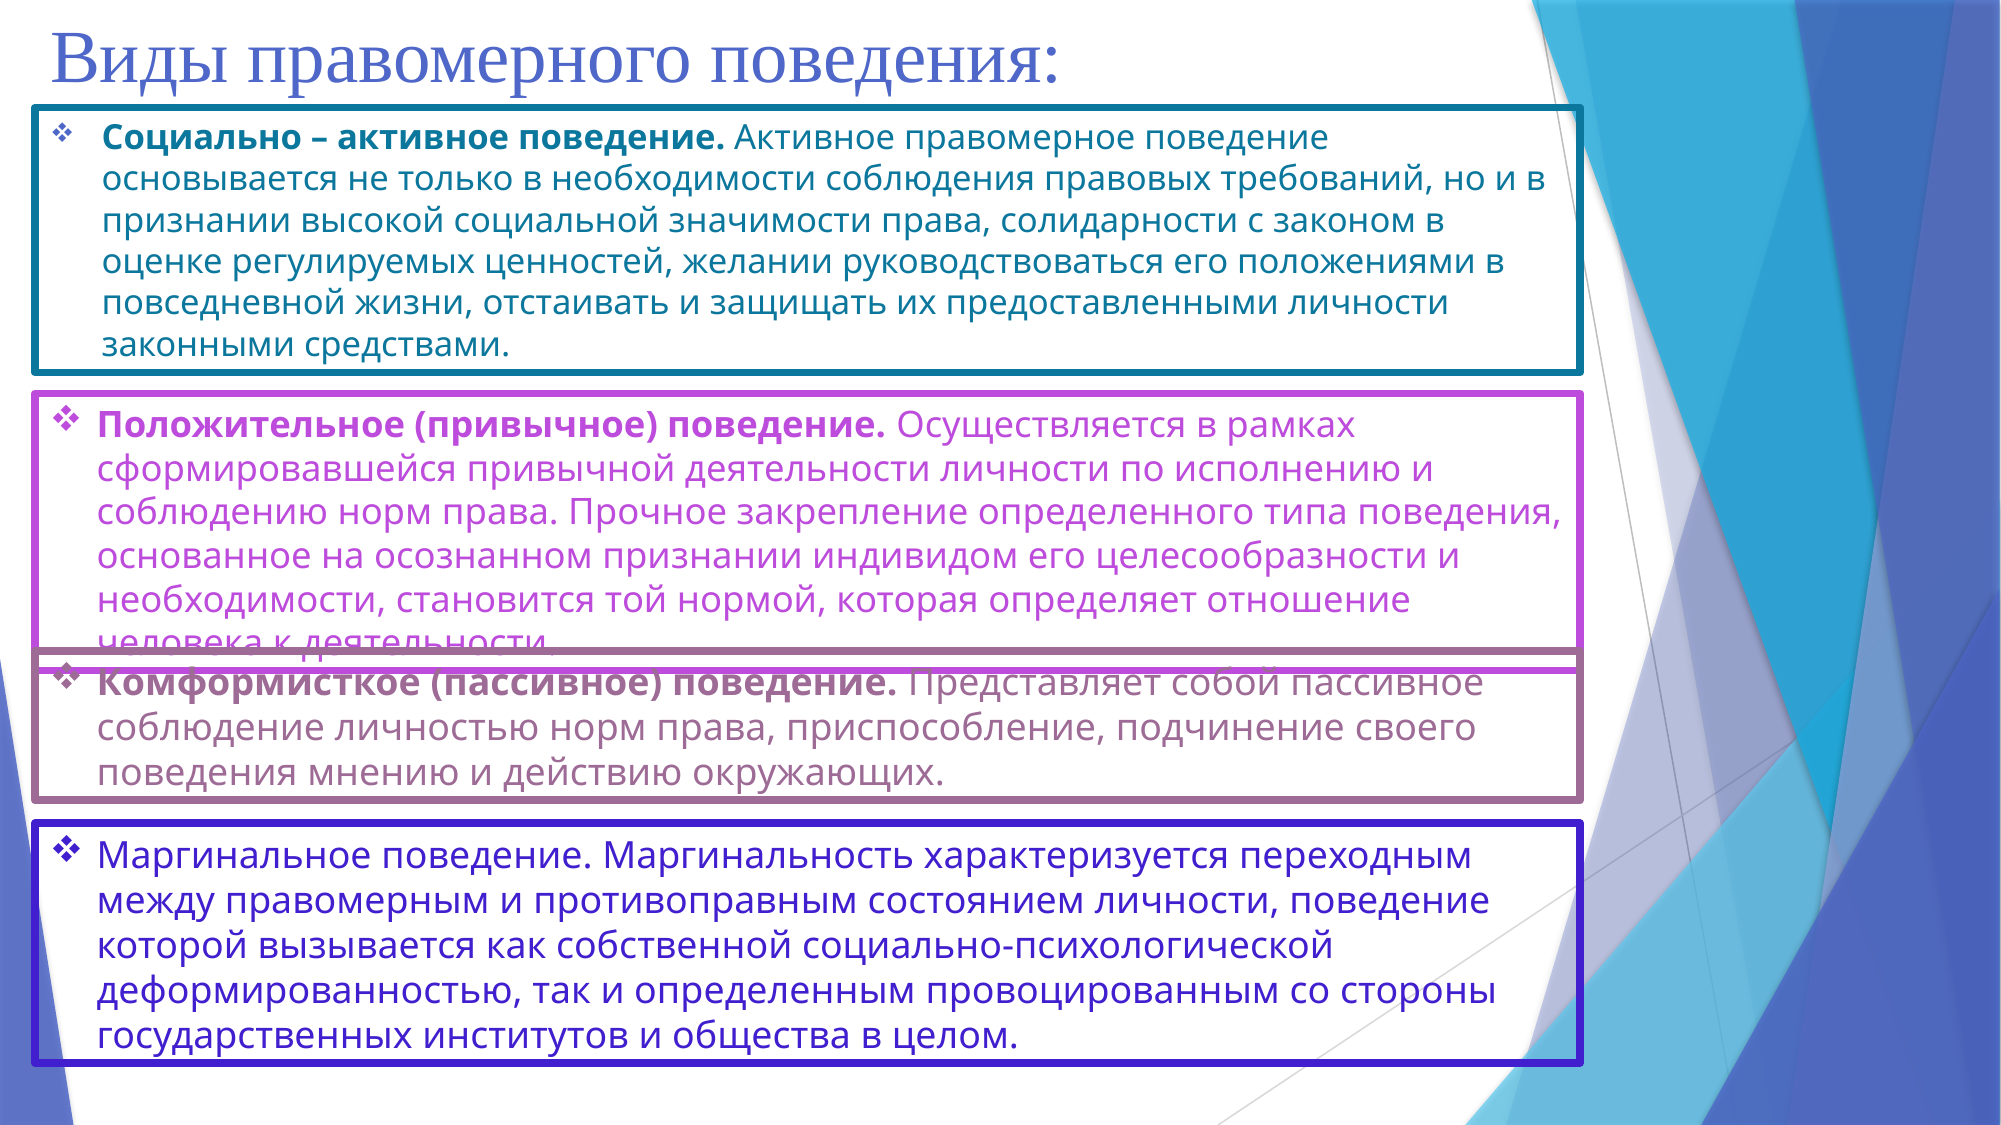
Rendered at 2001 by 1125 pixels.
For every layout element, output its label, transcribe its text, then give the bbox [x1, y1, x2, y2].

list Социально – активное поведение. Активное правомерное поведение основывается не только в необходимости соблюдения правовых требований, но и в признании высокой социальной значимости права, солидарности с законом в оценке регулируемых ценностей, желании руководствоваться его положениями в повседневной жизни, отстаивать и защищать их предоставленными личности законными средствами. [35, 107, 1580, 373]
text_box Положительное (привычное) поведение. Осуществляется в рамках сформировавшейся привычной деятельности личности по исполнению и соблюдению норм права. Прочное закрепление определенного типа поведения, основанное на осознанном признании индивидом его целесообразности и необходимости, становится той нормой, которая определяет отношение человека к деятельности. [34, 393, 1580, 650]
text_box Комформисткое (пассивное) поведение. Представляет собой пассивное соблюдение личностью норм права, приспособление, подчинение своего поведения мнению и действию окружающих. [34, 650, 1580, 801]
text_box Маргинальное поведение. Маргинальность характеризуется переходным между правомерным и противоправным состоянием личности, поведение которой вызывается как собственной социально-психологической деформированностью, так и определенным провоцированным со стороны государственных институтов и общества в целом. [34, 823, 1580, 1063]
title Виды правомерного поведения: [35, 0, 1522, 107]
